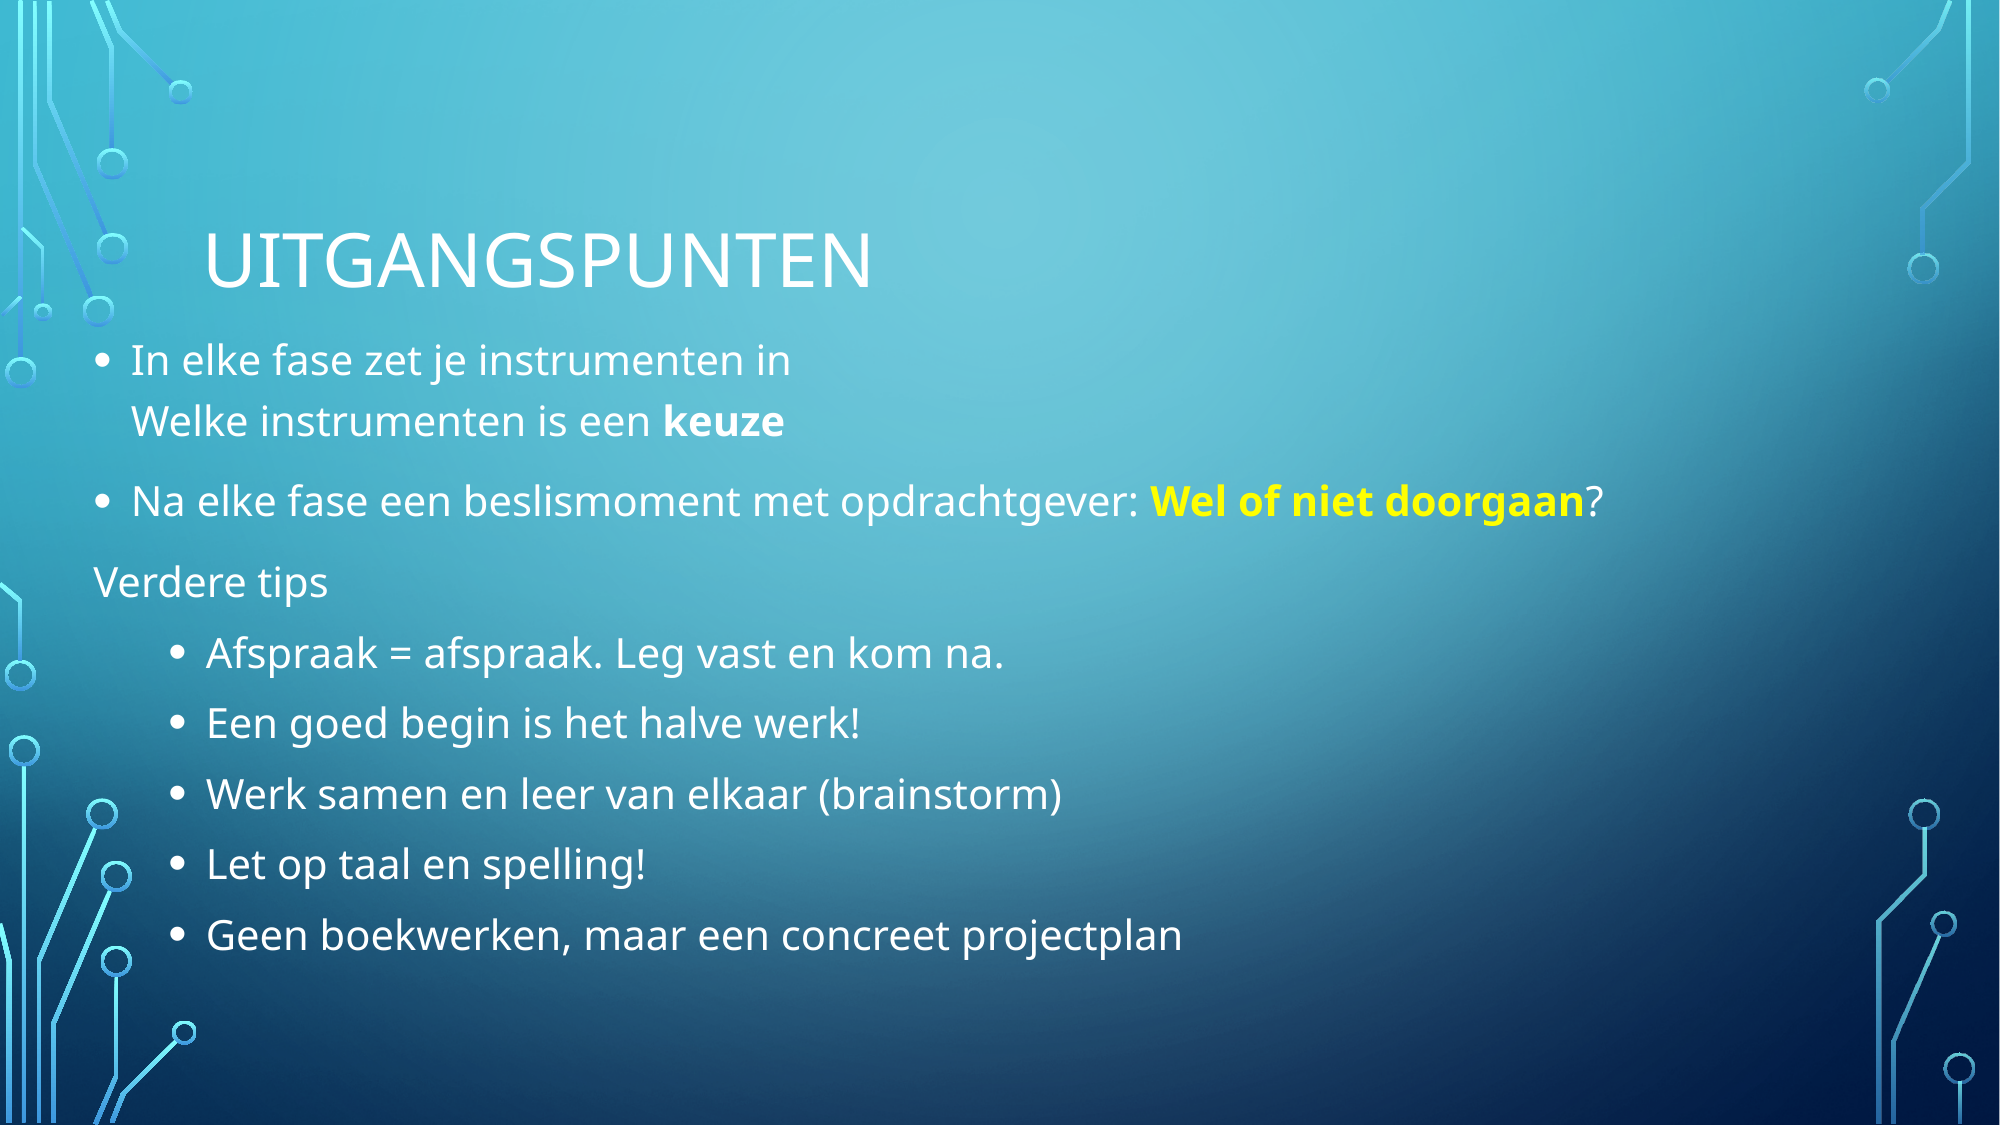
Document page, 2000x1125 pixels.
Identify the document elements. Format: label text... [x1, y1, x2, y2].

title Uitgangspunten [187, 101, 1812, 344]
list In elke fase zet je instrumenten in Welke instrumenten is een keuze Na elke fase een beslismoment met opdrachtgever: Wel of niet doorgaan? Verdere tips Afspraak = afspraak. Leg vast en kom na. Een goed begin is het halve werk! Werk samen en leer van elkaar (brainstorm) Let op taal en spelling! Geen boekwerken, maar een concreet projectplan [78, 316, 1721, 1069]
